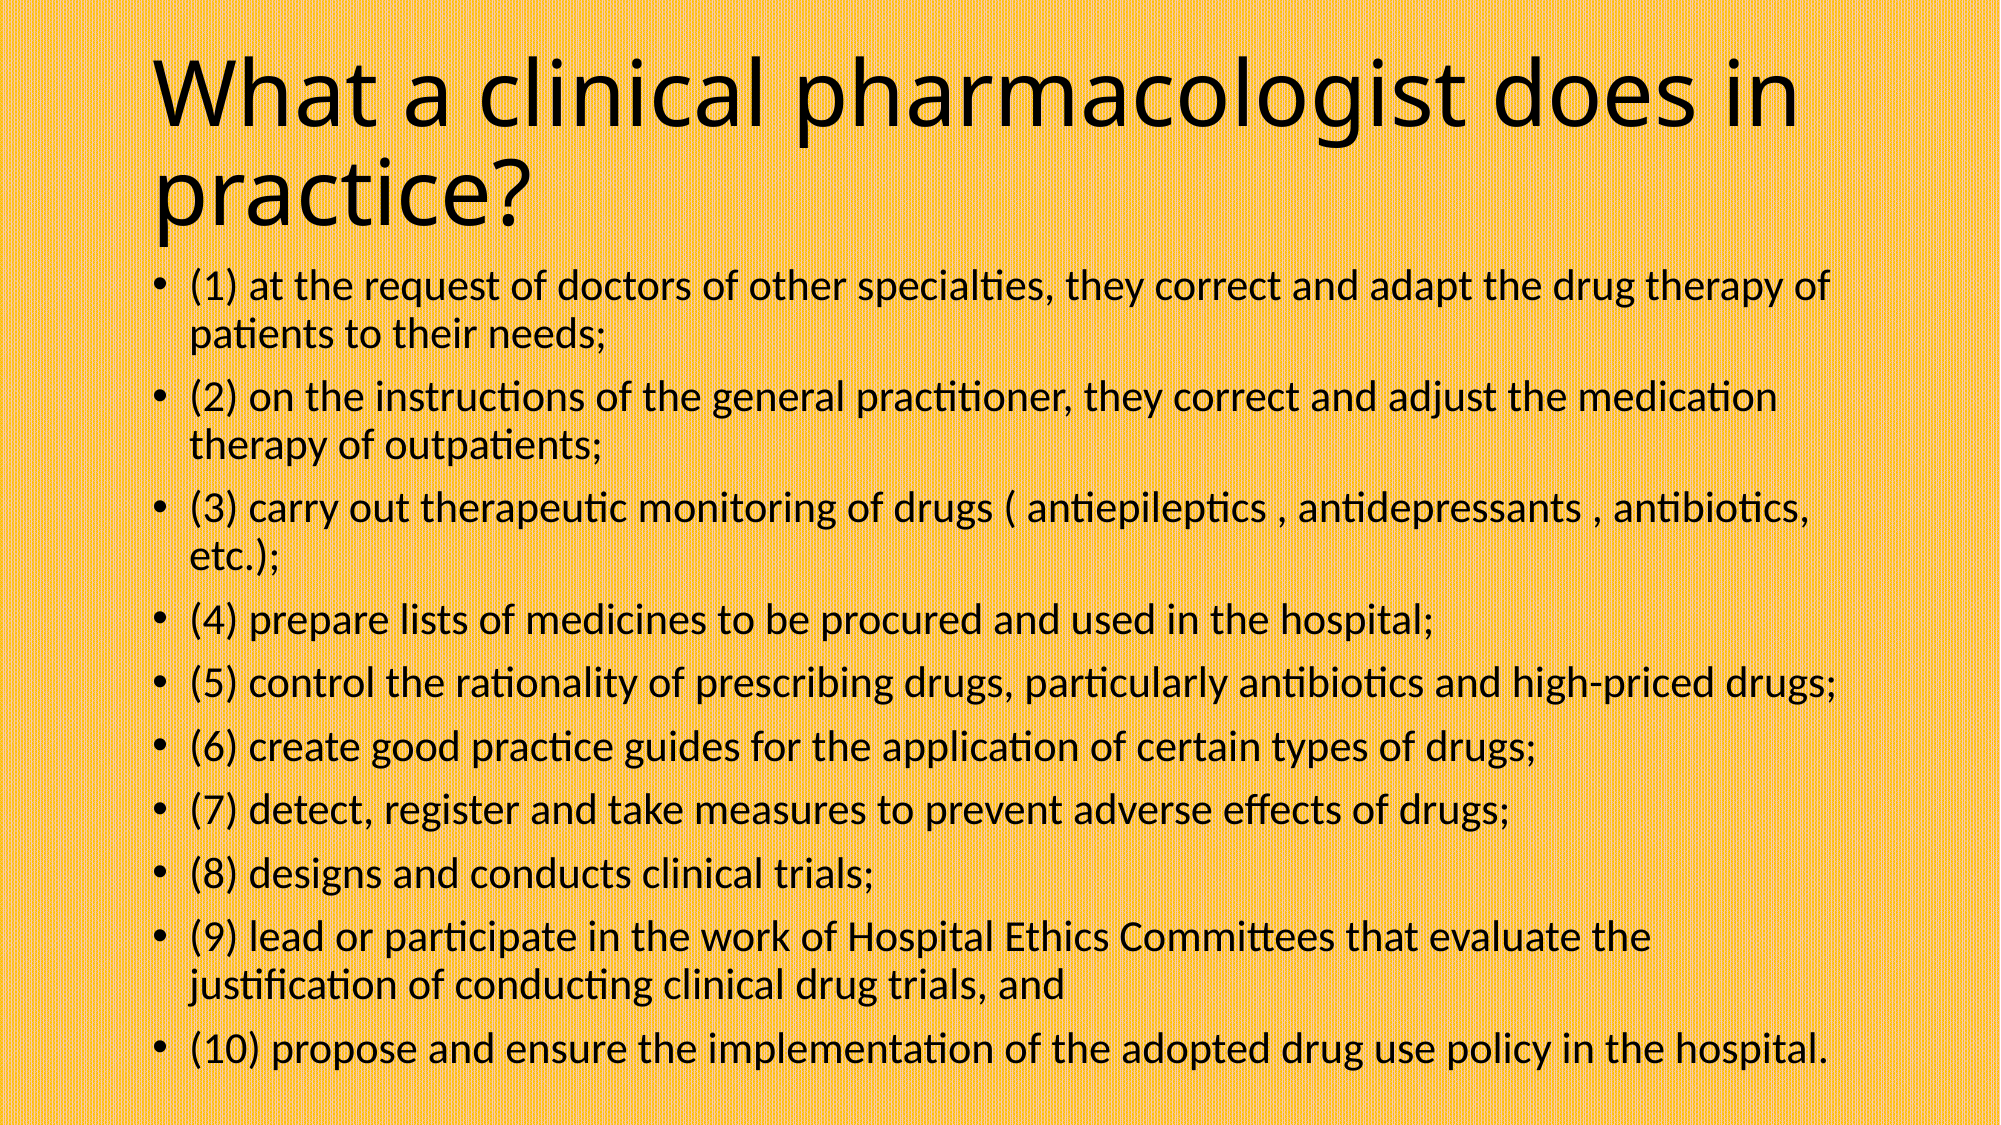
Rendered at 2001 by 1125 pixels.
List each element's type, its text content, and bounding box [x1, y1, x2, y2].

title What a clinical pharmacologist does in practice? [137, 37, 1863, 254]
list (1) at the request of doctors of other specialties, they correct and adapt the drug therapy of patients to their needs; (2) on the instructions of the general practitioner, they correct and adjust the medication therapy of outpatients; (3) carry out therapeutic monitoring of drugs ( antiepileptics , antidepressants , antibiotics, etc.); (4) prepare lists of medicines to be procured and used in the hospital; (5) control the rationality of prescribing drugs, particularly antibiotics and high-priced drugs; (6) create good practice guides for the application of certain types of drugs; (7) detect, register and take measures to prevent adverse effects of drugs; (8) designs and conducts clinical trials; (9) lead or participate in the work of Hospital Ethics Committees that evaluate the justification of conducting clinical drug trials, and (10) propose and ensure the implementation of the adopted drug use policy in the hospital. [137, 254, 1863, 1104]
